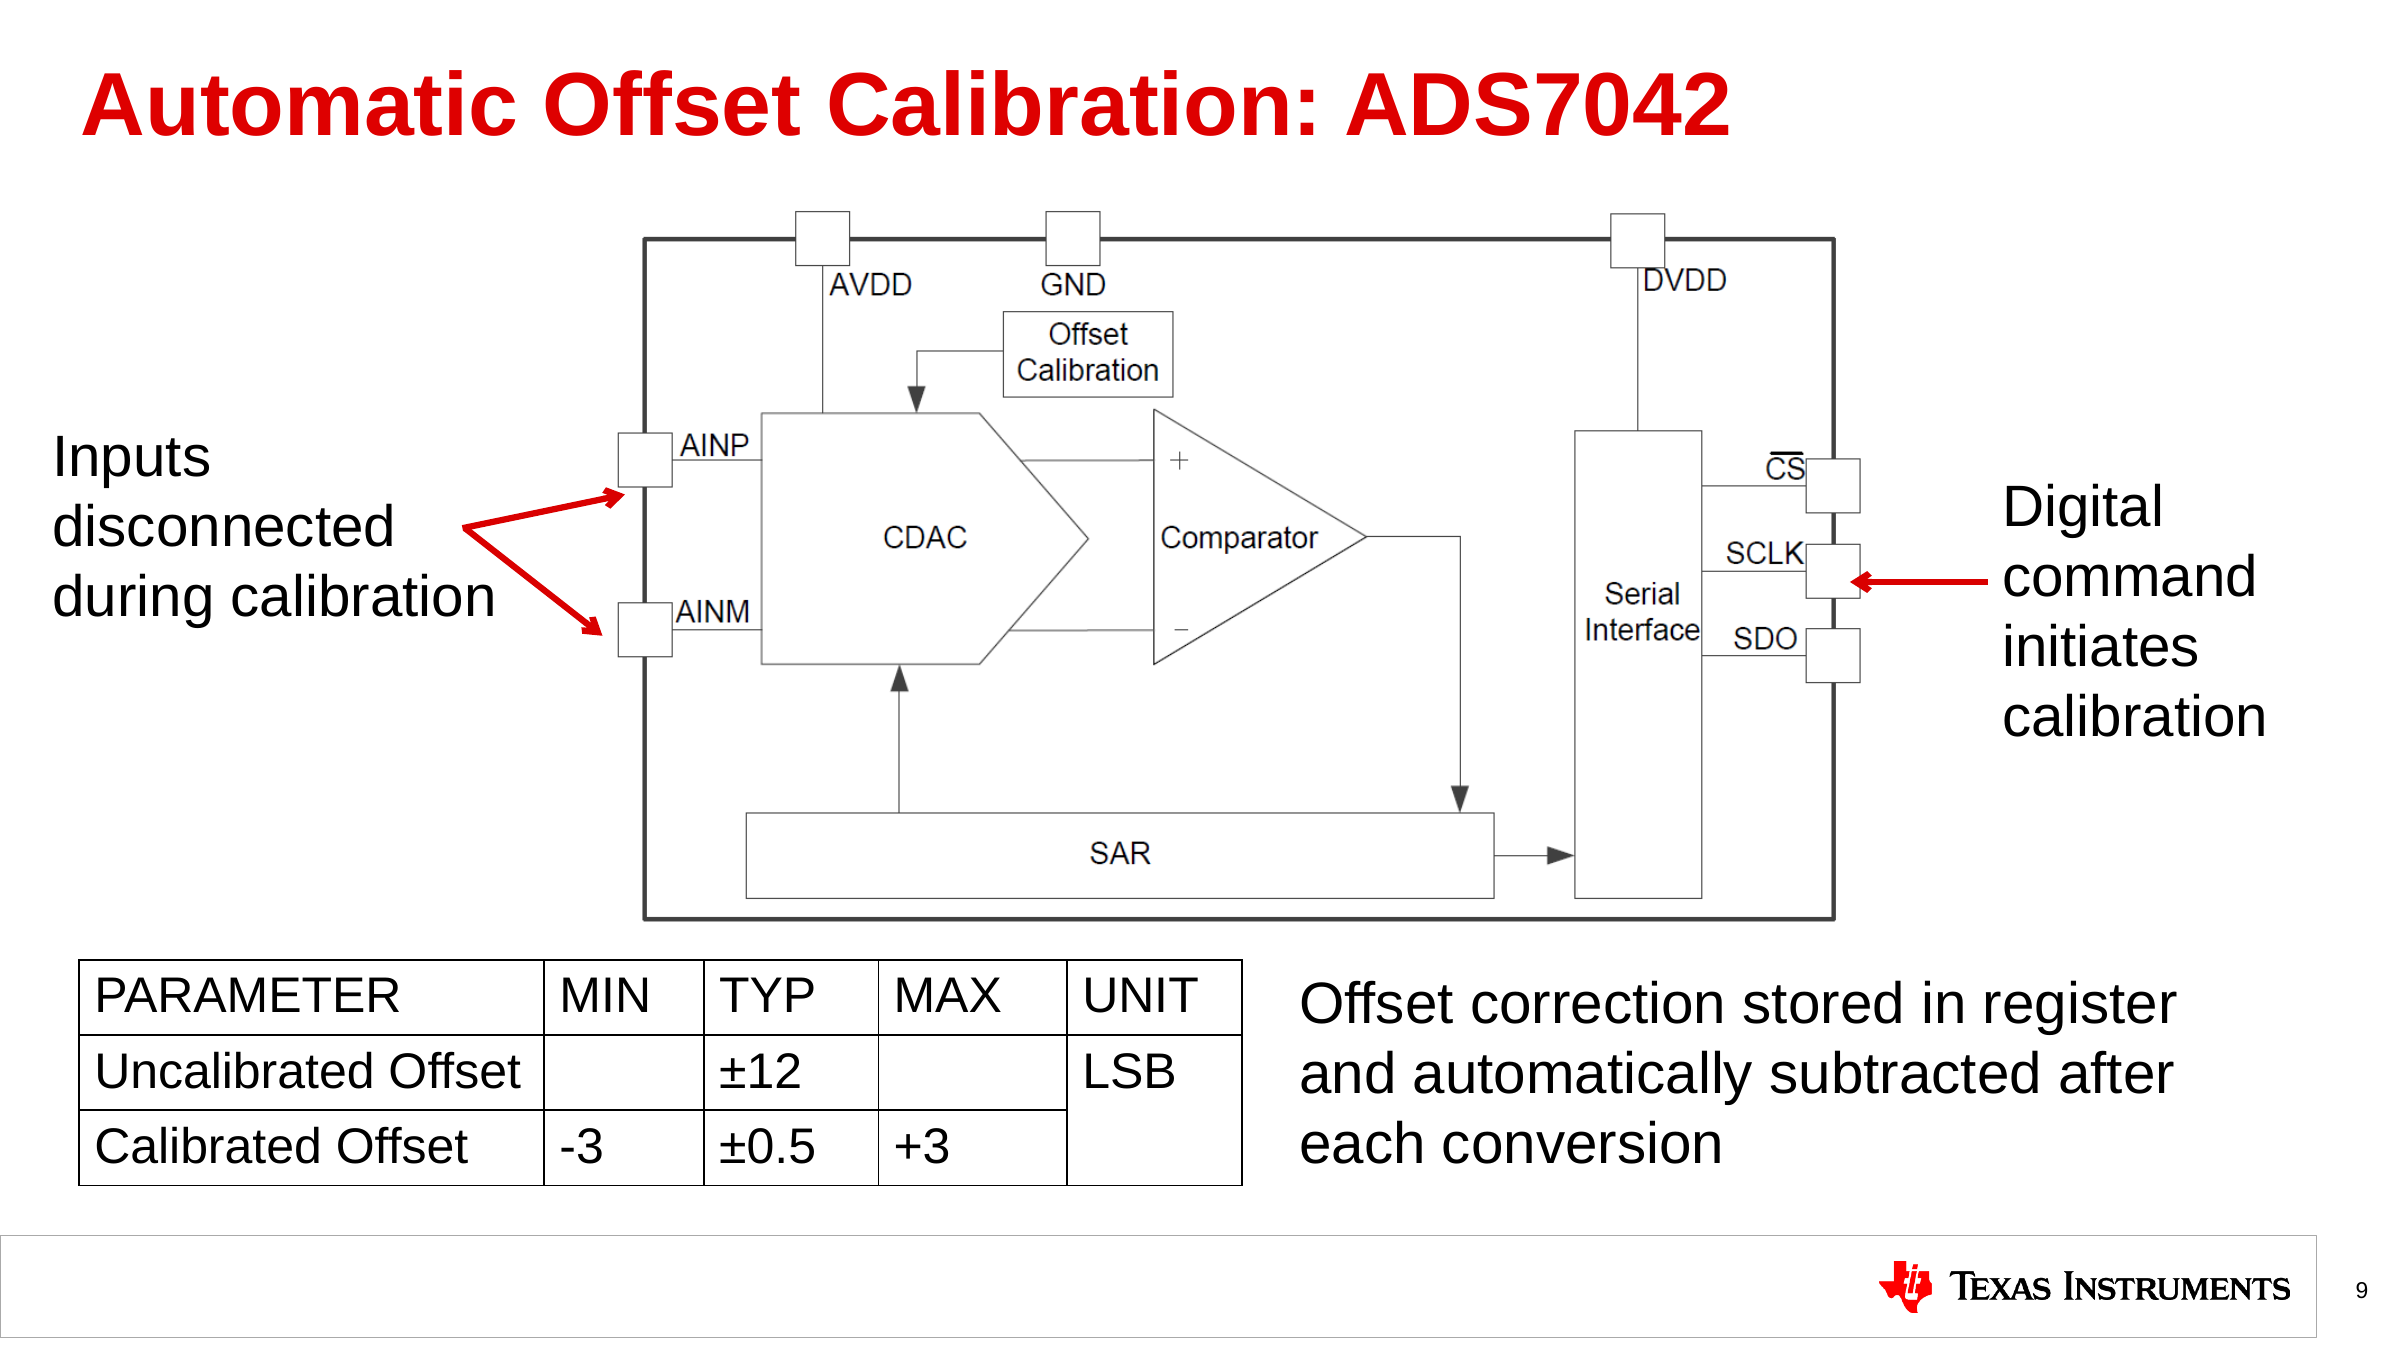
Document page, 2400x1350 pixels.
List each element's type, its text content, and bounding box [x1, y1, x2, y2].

text_box Digital command initiates calibration [1987, 460, 2338, 756]
table_header TYP [705, 961, 878, 1034]
table_cell +3 [879, 1111, 1066, 1185]
table_cell Uncalibrated Offset [80, 1036, 543, 1109]
table_header MAX [879, 961, 1066, 1034]
table_header MIN [545, 961, 703, 1034]
slide_number 9 [1828, 1265, 2389, 1307]
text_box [464, 527, 603, 636]
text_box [462, 494, 626, 529]
text_box Inputs disconnected during calibration [37, 410, 578, 636]
table_cell LSB [1068, 1036, 1241, 1185]
picture [583, 174, 1901, 953]
text_box Offset correction stored in register and automatically subtracted after each conversion [1284, 958, 2225, 1183]
picture [1879, 1261, 2290, 1265]
table_cell -3 [545, 1111, 703, 1185]
table_cell ±12 [705, 1036, 878, 1109]
table_cell [879, 1036, 1066, 1109]
title Automatic Offset Calibration: ADS7042 [60, 27, 2282, 189]
table_cell ±0.5 [705, 1111, 878, 1185]
table_cell [545, 1036, 703, 1109]
table_header PARAMETER [80, 961, 543, 1034]
table_cell Calibrated Offset [80, 1111, 543, 1185]
table_header UNIT [1068, 961, 1241, 1034]
picture [1879, 1307, 2290, 1313]
